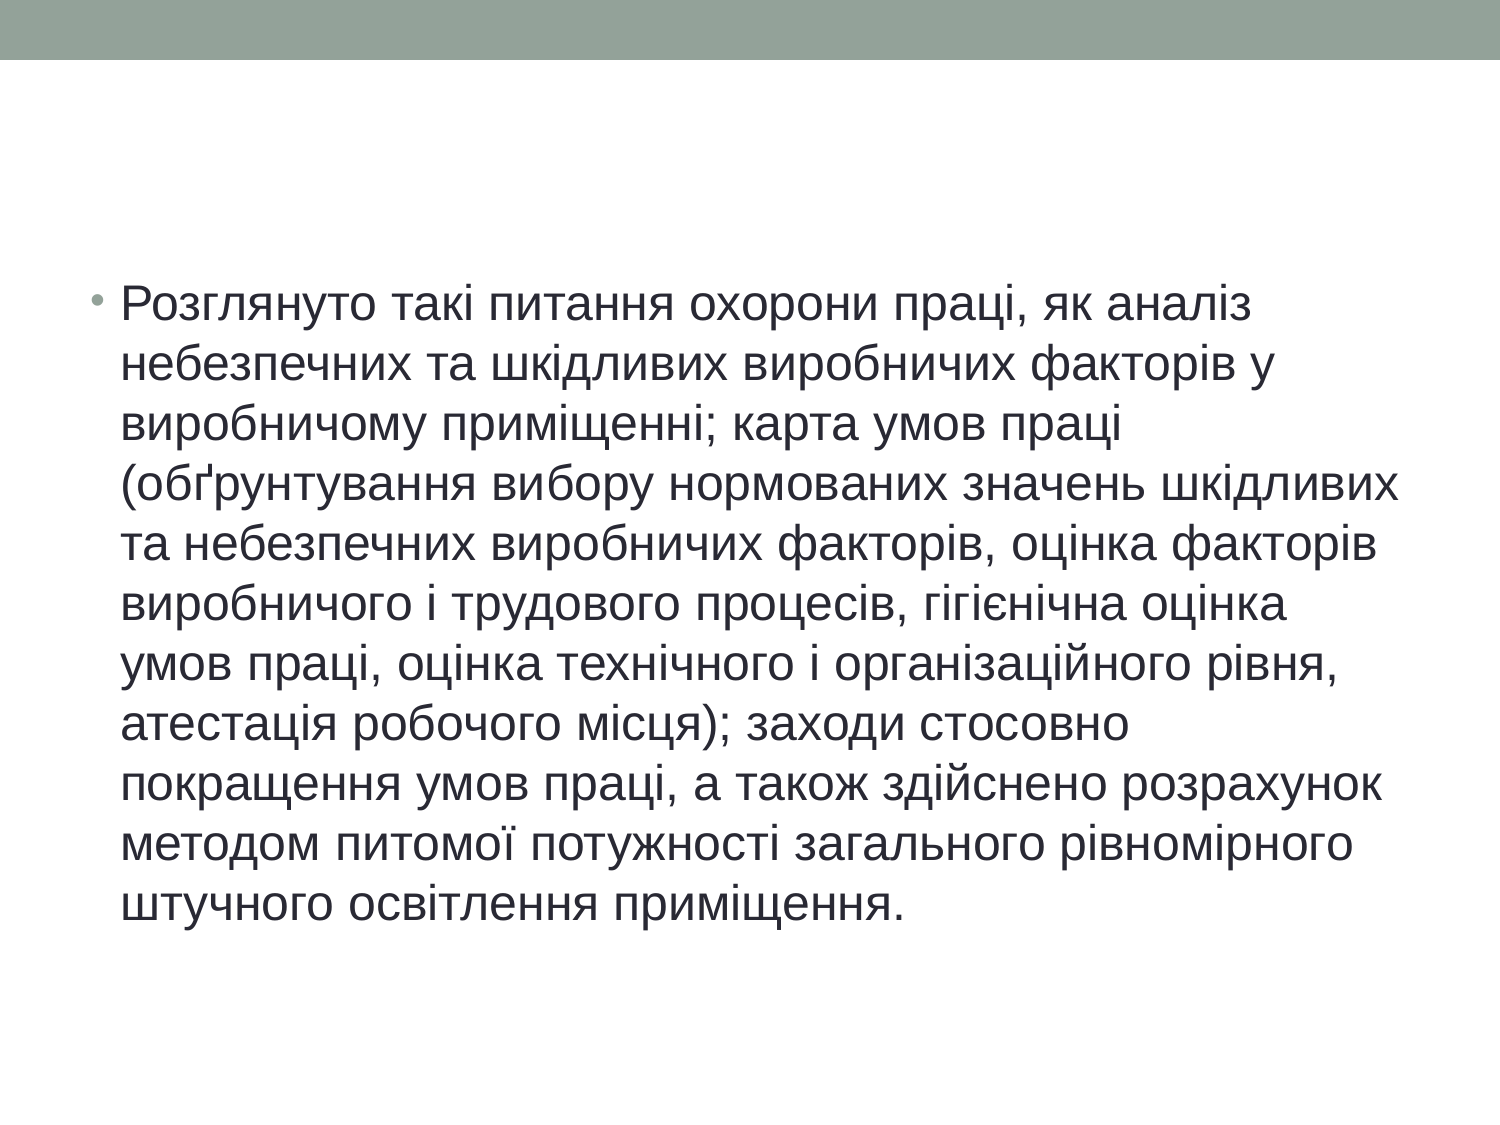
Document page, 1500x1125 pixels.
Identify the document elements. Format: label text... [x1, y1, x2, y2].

list Розглянуто такі питання охорони праці, як аналіз небезпечних та шкідливих виробничих факторів у виробничому приміщенні; карта умов праці (обґрунтування вибору нормованих значень шкідливих та небезпечних виробничих факторів, оцінка факторів виробничого і трудового процесів, гігієнічна оцінка умов праці, оцінка технічного і організаційного рівня, атестація робочого місця); заходи стосовно покращення умов праці, а також здійснено розрахунок методом питомої потужності загального рівномірного штучного освітлення приміщення. [75, 262, 1425, 1063]
